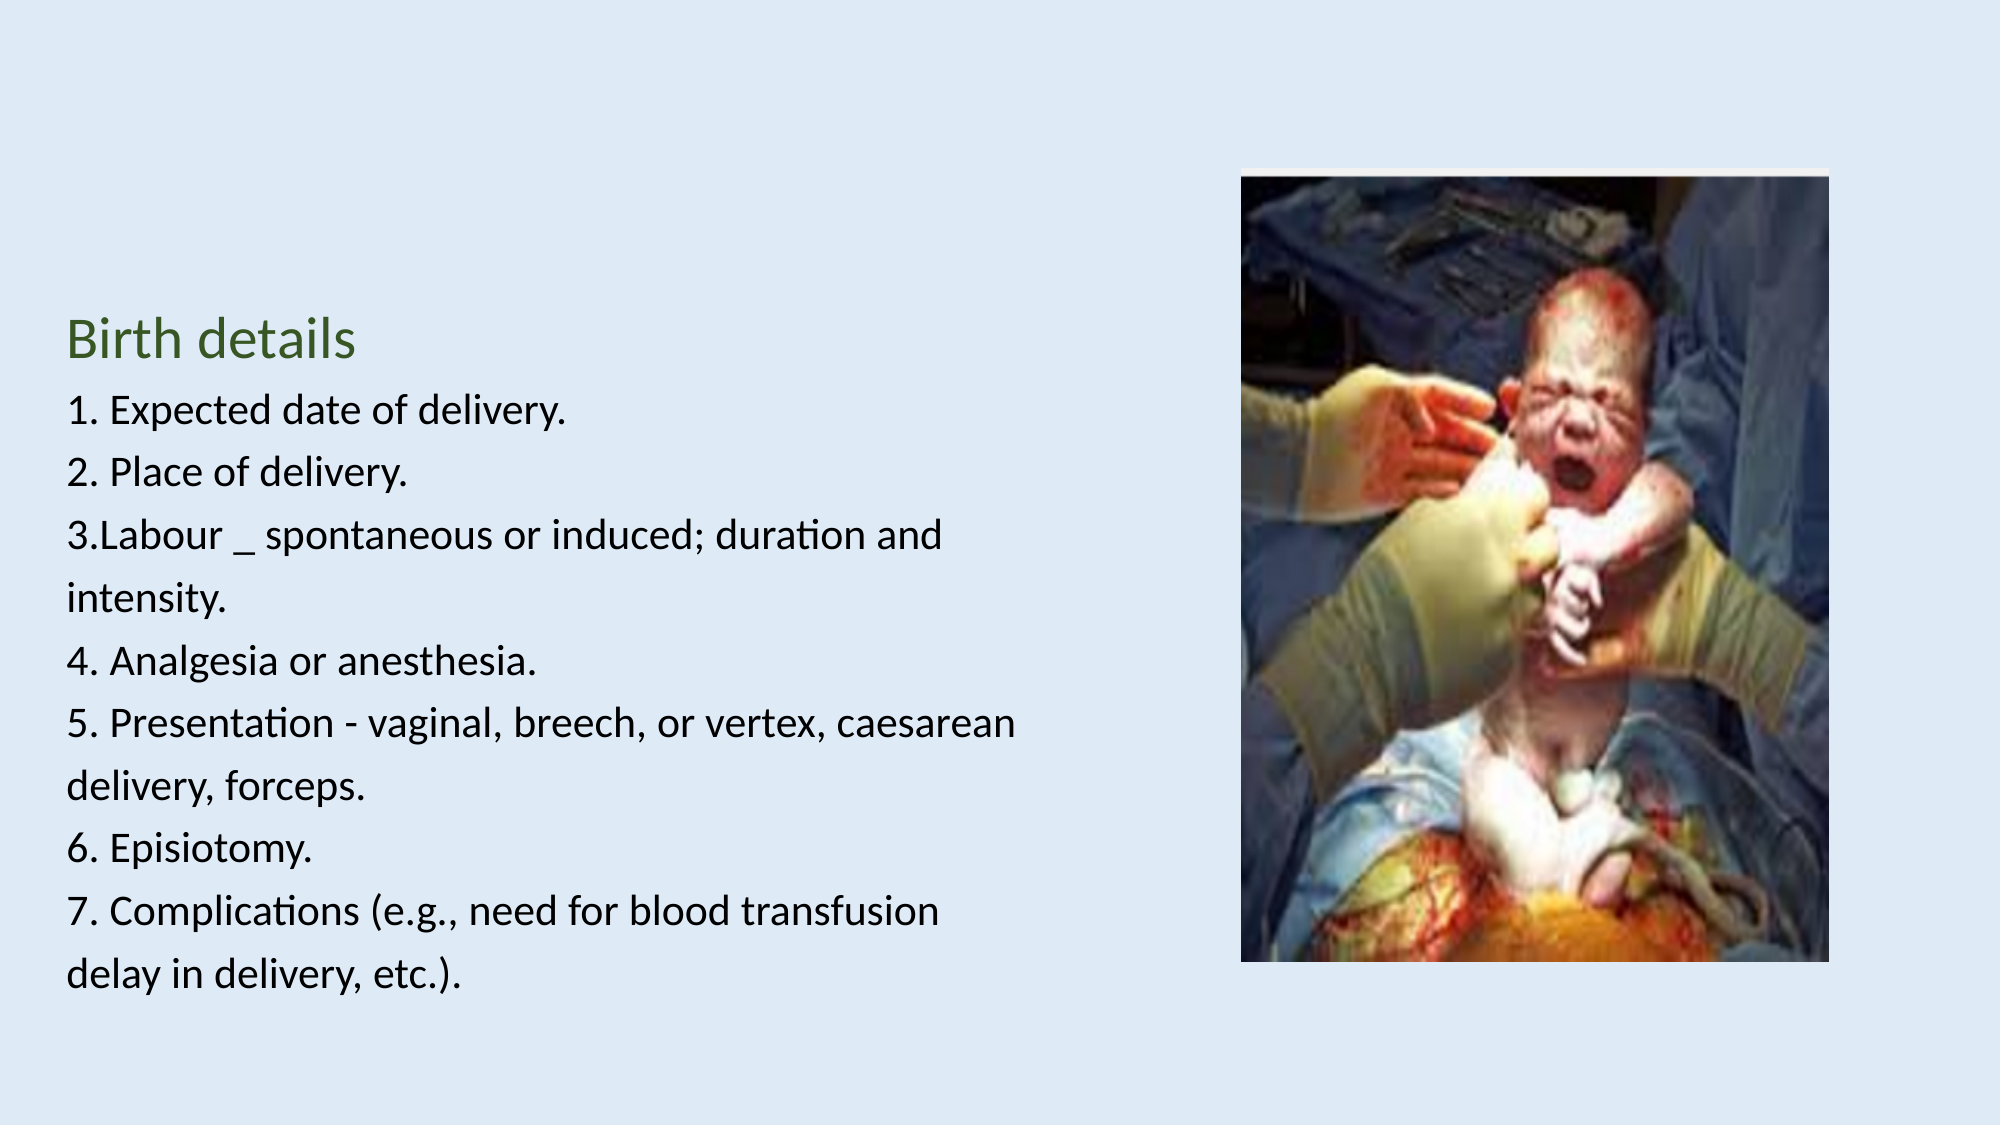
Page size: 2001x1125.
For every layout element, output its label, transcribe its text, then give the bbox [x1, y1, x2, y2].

picture [1241, 168, 1829, 962]
list Birth details 1. Expected date of delivery. 2. Place of delivery. 3.Labour _ spontaneous or induced; duration and intensity. 4. Analgesia or anesthesia. 5. Presentation - vaginal, breech, or vertex, caesarean delivery, forceps. 6. Episiotomy. 7. Complications (e.g., need for blood transfusion delay in delivery, etc.). [51, 299, 1863, 1014]
